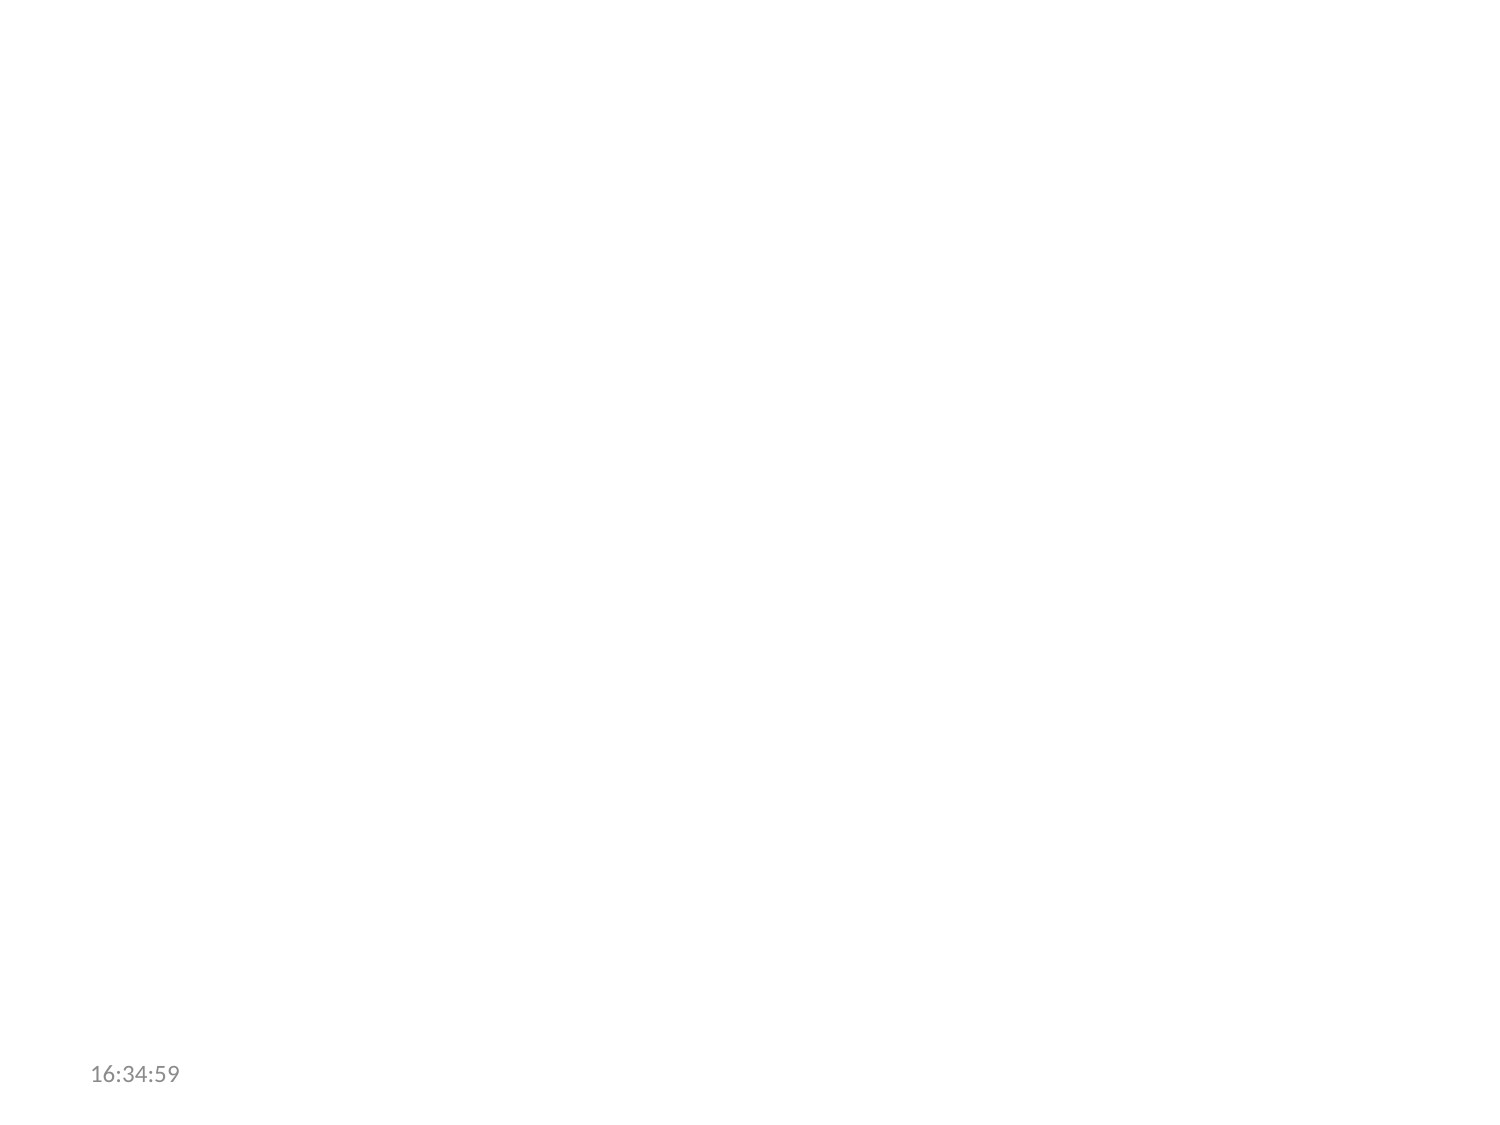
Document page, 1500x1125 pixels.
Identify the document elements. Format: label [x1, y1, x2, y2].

slide_number [75, 1042, 425, 1103]
